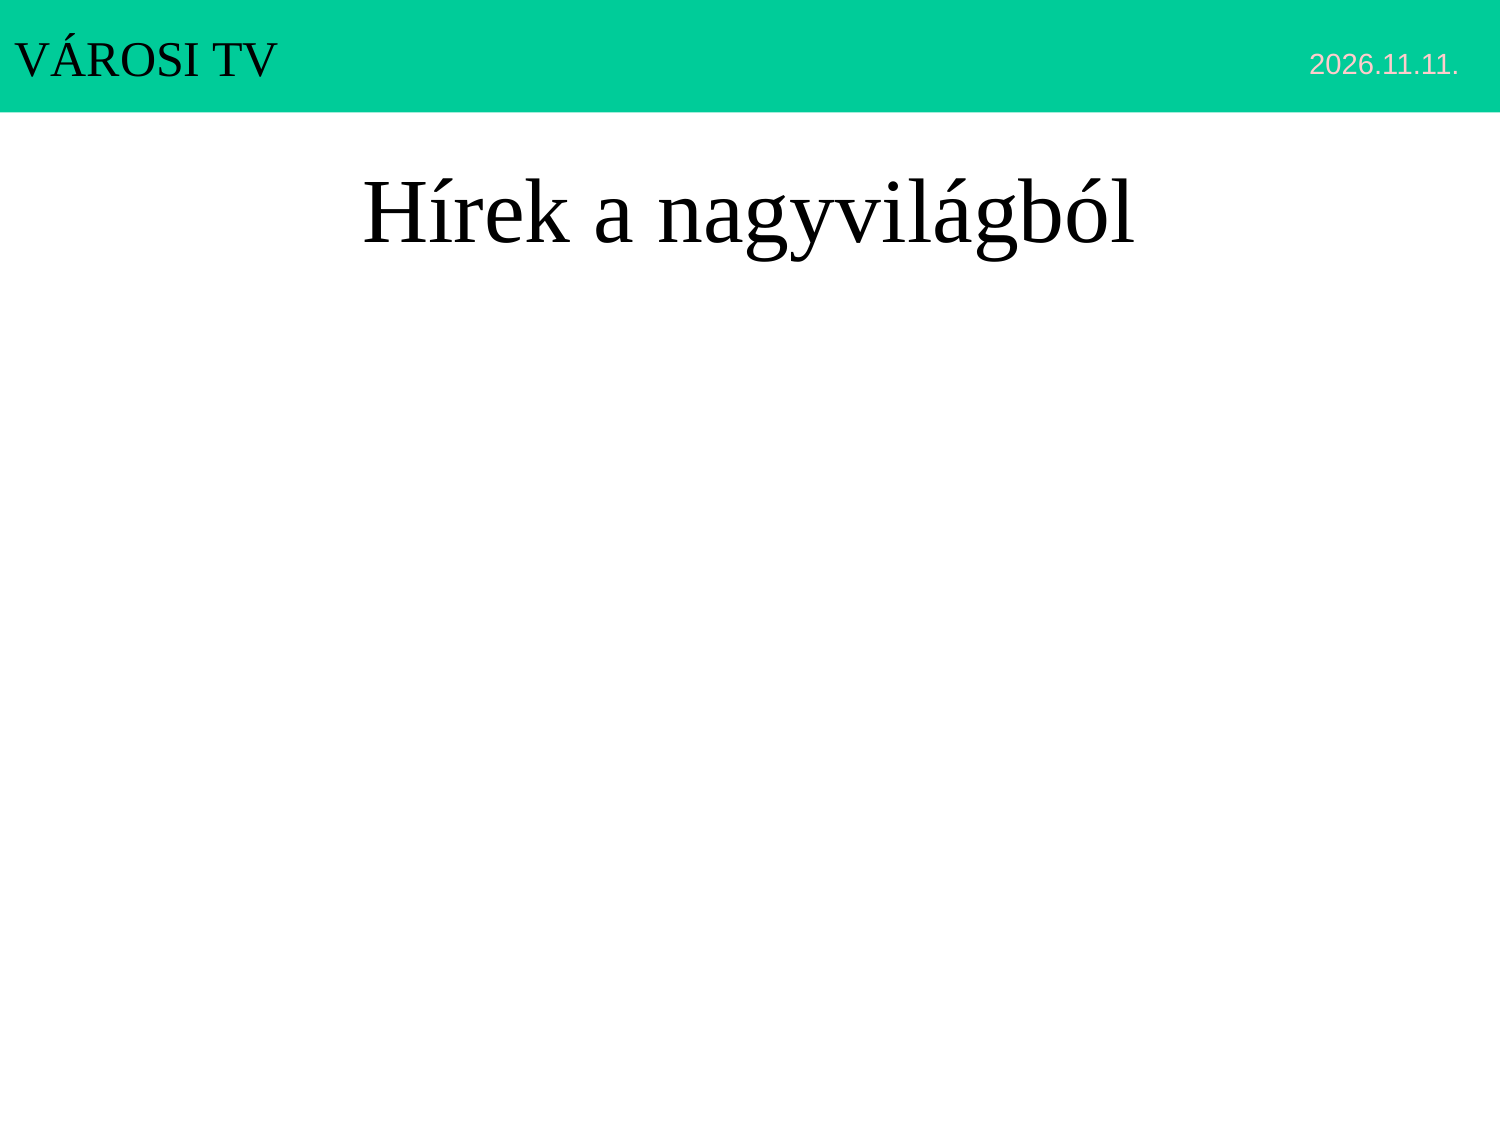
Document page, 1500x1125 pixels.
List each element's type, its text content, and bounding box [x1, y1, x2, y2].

title Hírek a nagyvilágból [112, 124, 1388, 288]
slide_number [1162, 37, 1476, 113]
